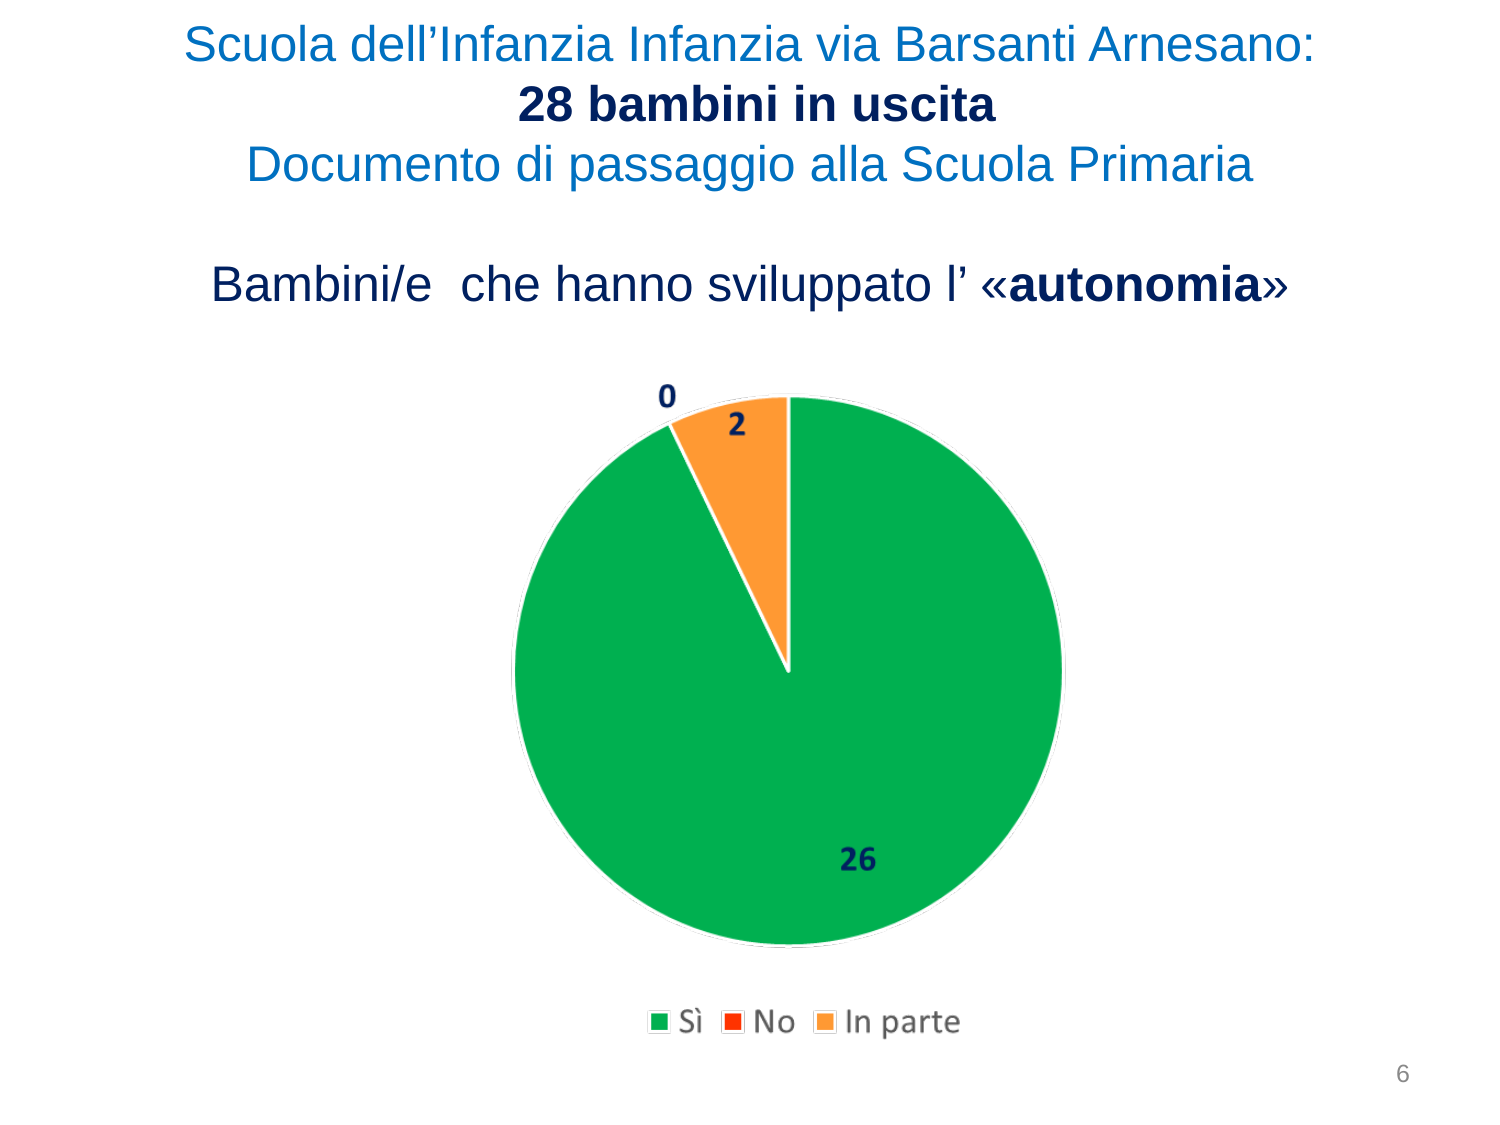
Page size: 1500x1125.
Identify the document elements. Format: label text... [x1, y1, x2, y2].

slide_number 6 [1074, 1042, 1425, 1103]
picture [166, 327, 1410, 1086]
title Scuola dell’Infanzia Infanzia via Barsanti Arnesano: 28 bambini in uscita Documento di passaggio alla Scuola Primaria Bambini/e che hanno sviluppato l’ «autonomia» [75, 17, 1425, 416]
